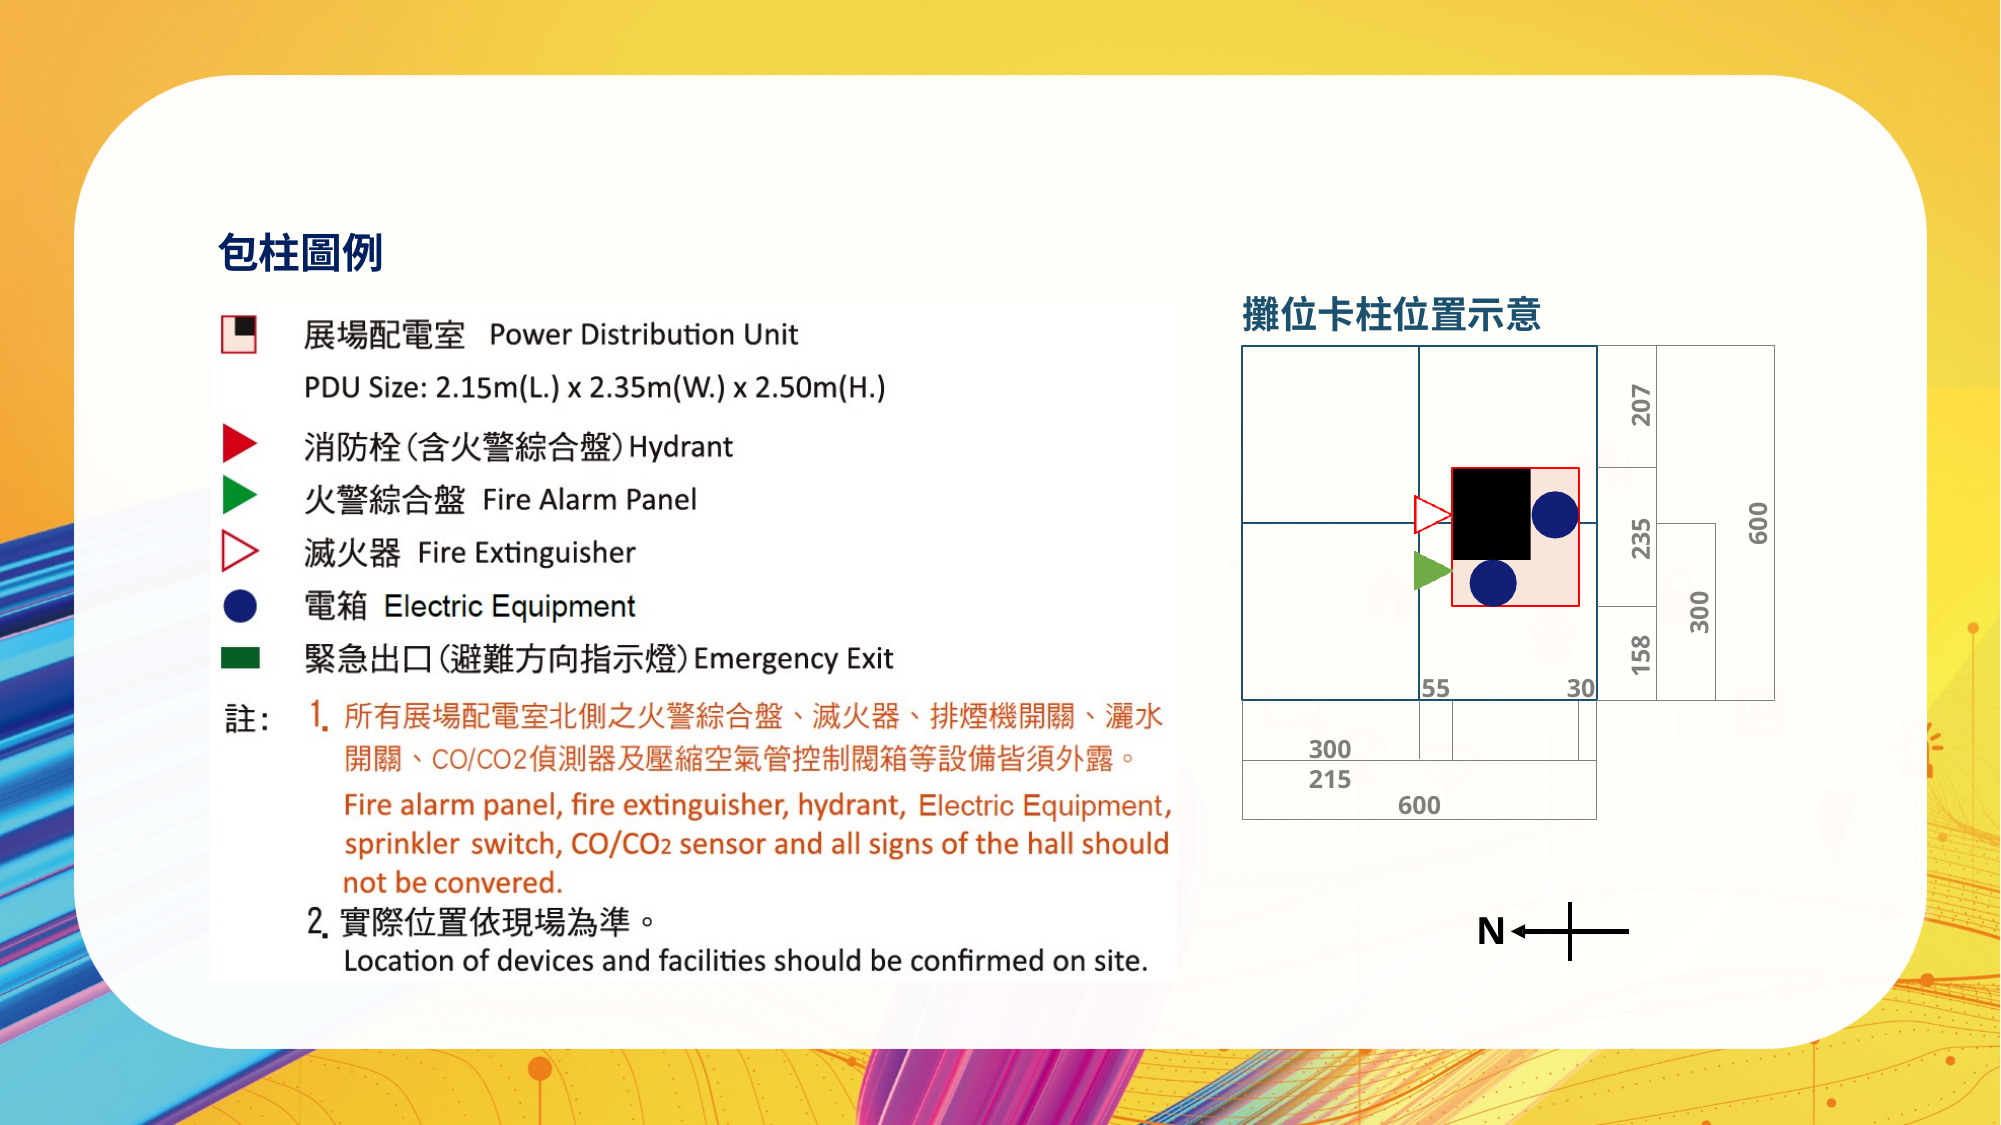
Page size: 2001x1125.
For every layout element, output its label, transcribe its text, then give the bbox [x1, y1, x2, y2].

text_box 600 [1775, 498, 1780, 548]
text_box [1510, 901, 1629, 961]
picture [0, 0, 2001, 1125]
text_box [1596, 345, 1775, 702]
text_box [1656, 344, 1775, 700]
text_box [1241, 344, 1598, 819]
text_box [1414, 495, 1453, 590]
text_box 攤位卡柱位置示意 [1240, 289, 1545, 337]
text_box 包柱圖例 [214, 224, 387, 277]
text_box N [1473, 904, 1509, 952]
